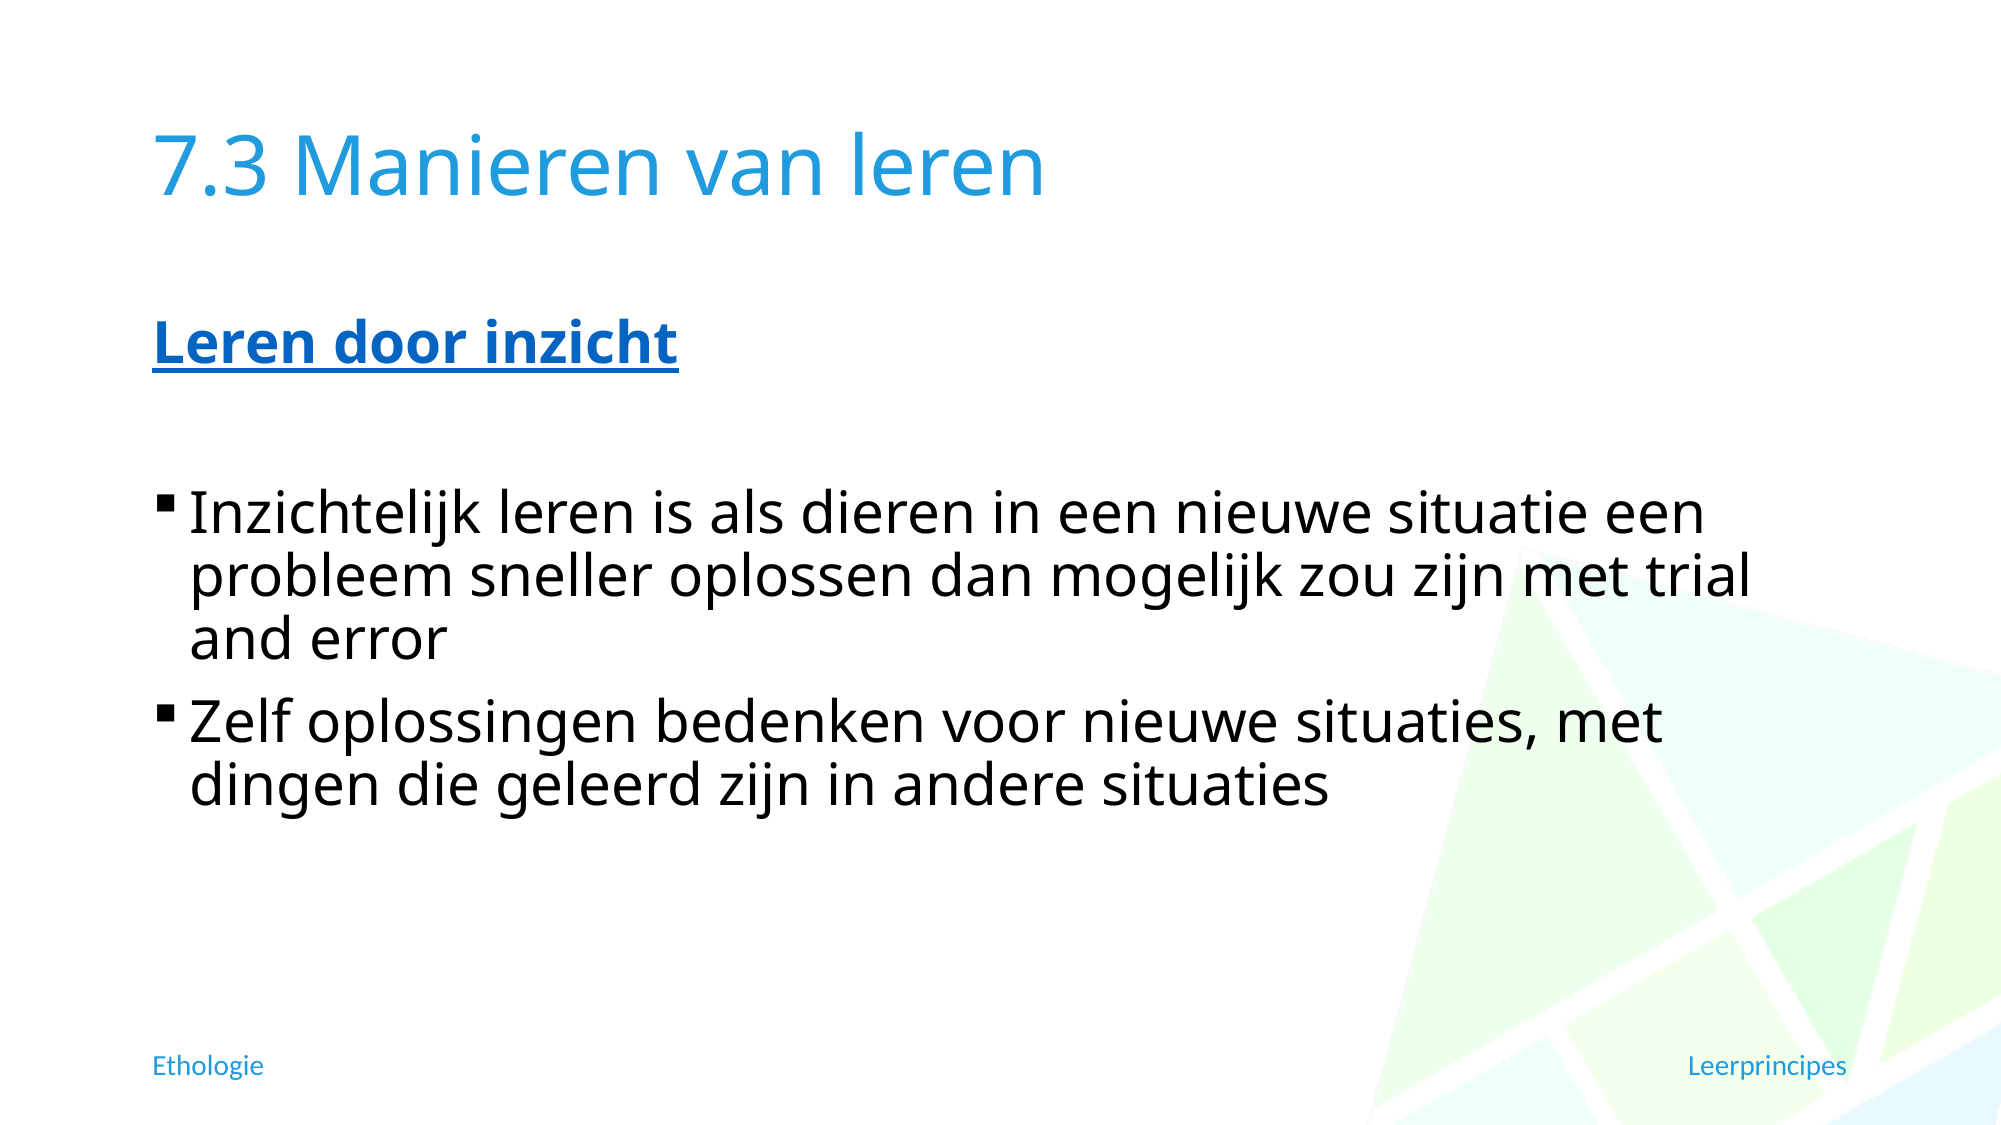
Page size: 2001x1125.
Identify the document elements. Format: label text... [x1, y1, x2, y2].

list Leerprincipes [1412, 1042, 1863, 1103]
list Ethologie [137, 1042, 588, 1103]
list Leren door inzicht Inzichtelijk leren is als dieren in een nieuwe situatie een probleem sneller oplossen dan mogelijk zou zijn met trial and error Zelf oplossingen bedenken voor nieuwe situaties, met dingen die geleerd zijn in andere situaties [137, 299, 1863, 1014]
title 7.3 Manieren van leren [137, 59, 1863, 278]
